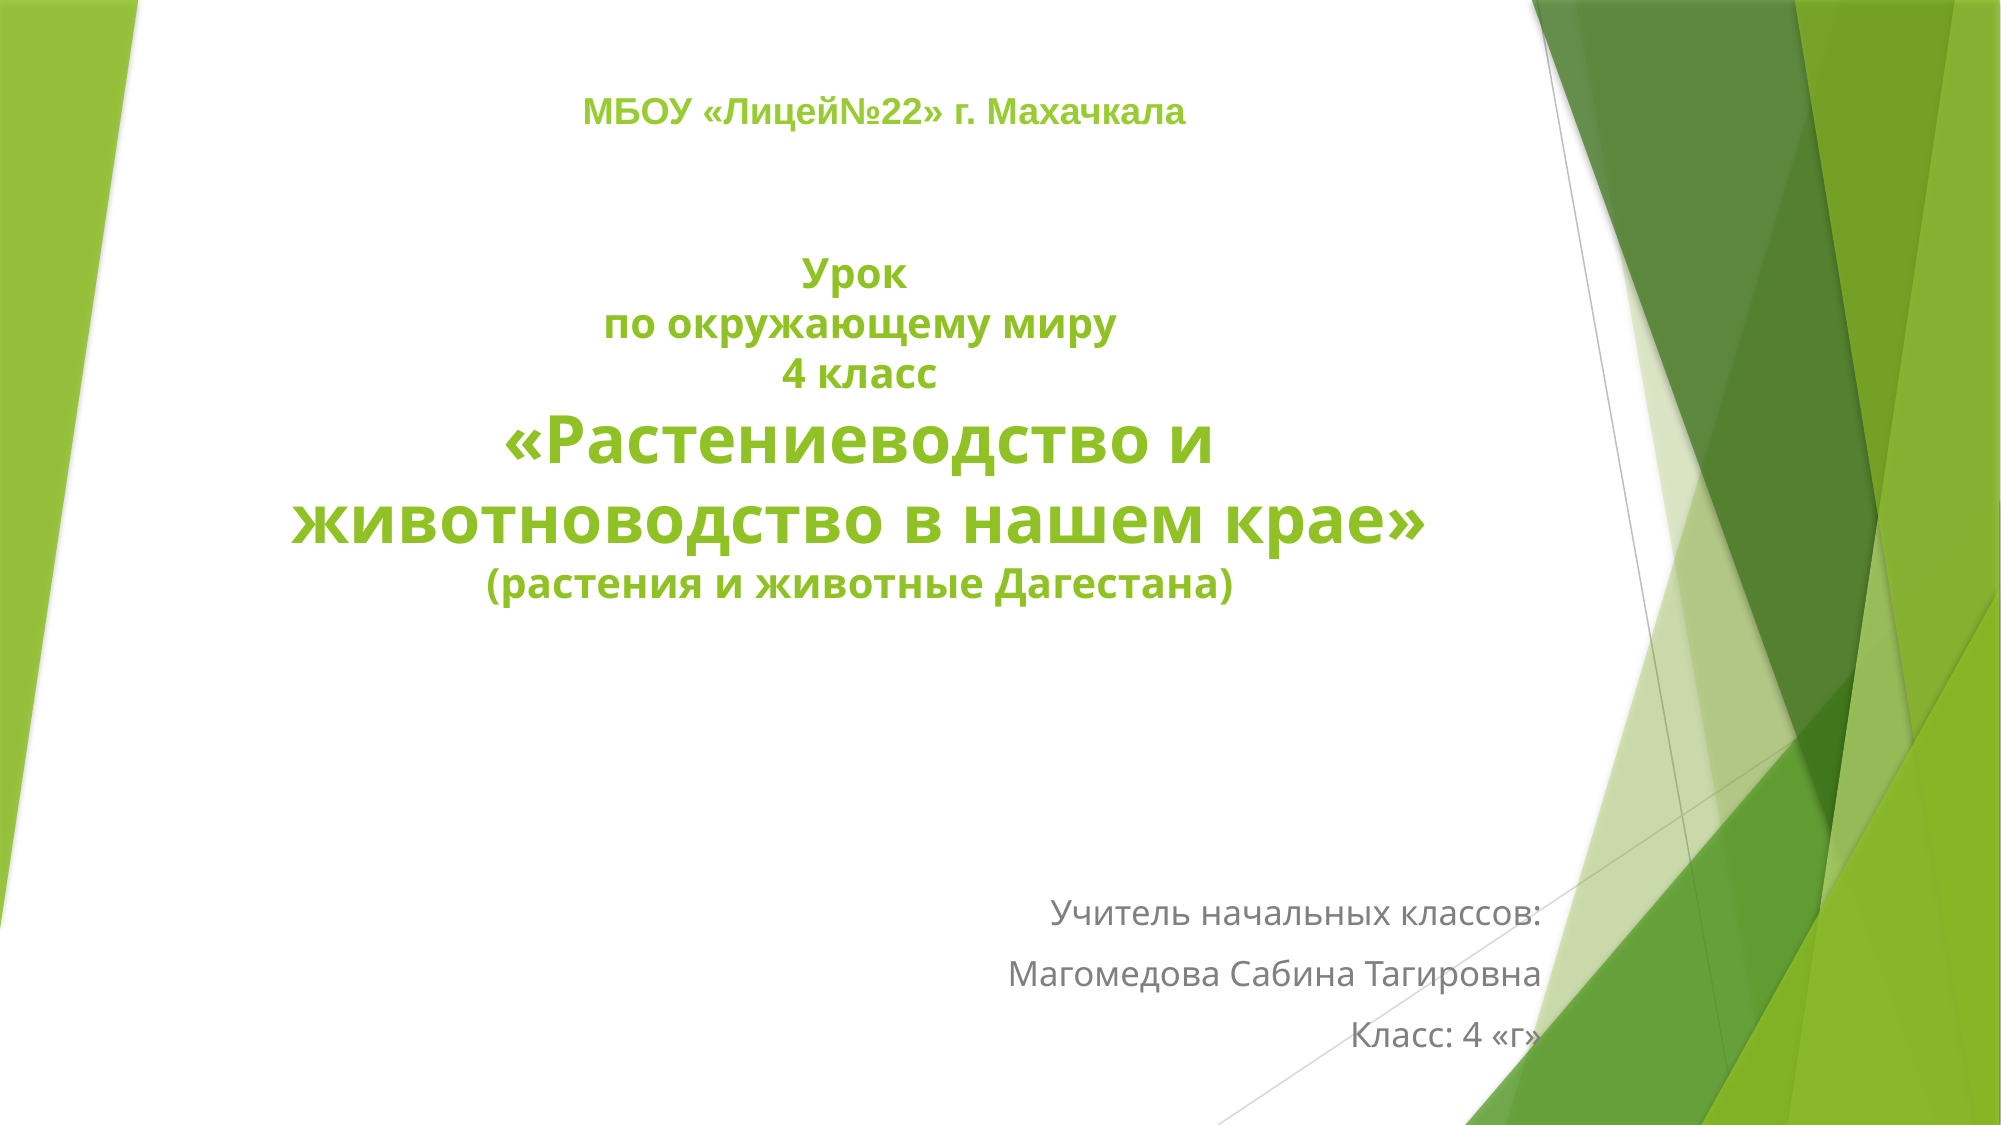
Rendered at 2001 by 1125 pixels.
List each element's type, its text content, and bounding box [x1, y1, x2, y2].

text_box МБОУ «Лицей№22» г. Махачкала [567, 76, 1201, 140]
subtitle Учитель начальных классов: Магомедова Сабина Тагировна Класс: 4 «г» [297, 883, 1558, 1063]
title Урок по окружающему миру 4 класс «Растениеводство и животноводство в нашем крае» (растения и животные Дагестана) [222, 394, 1497, 665]
